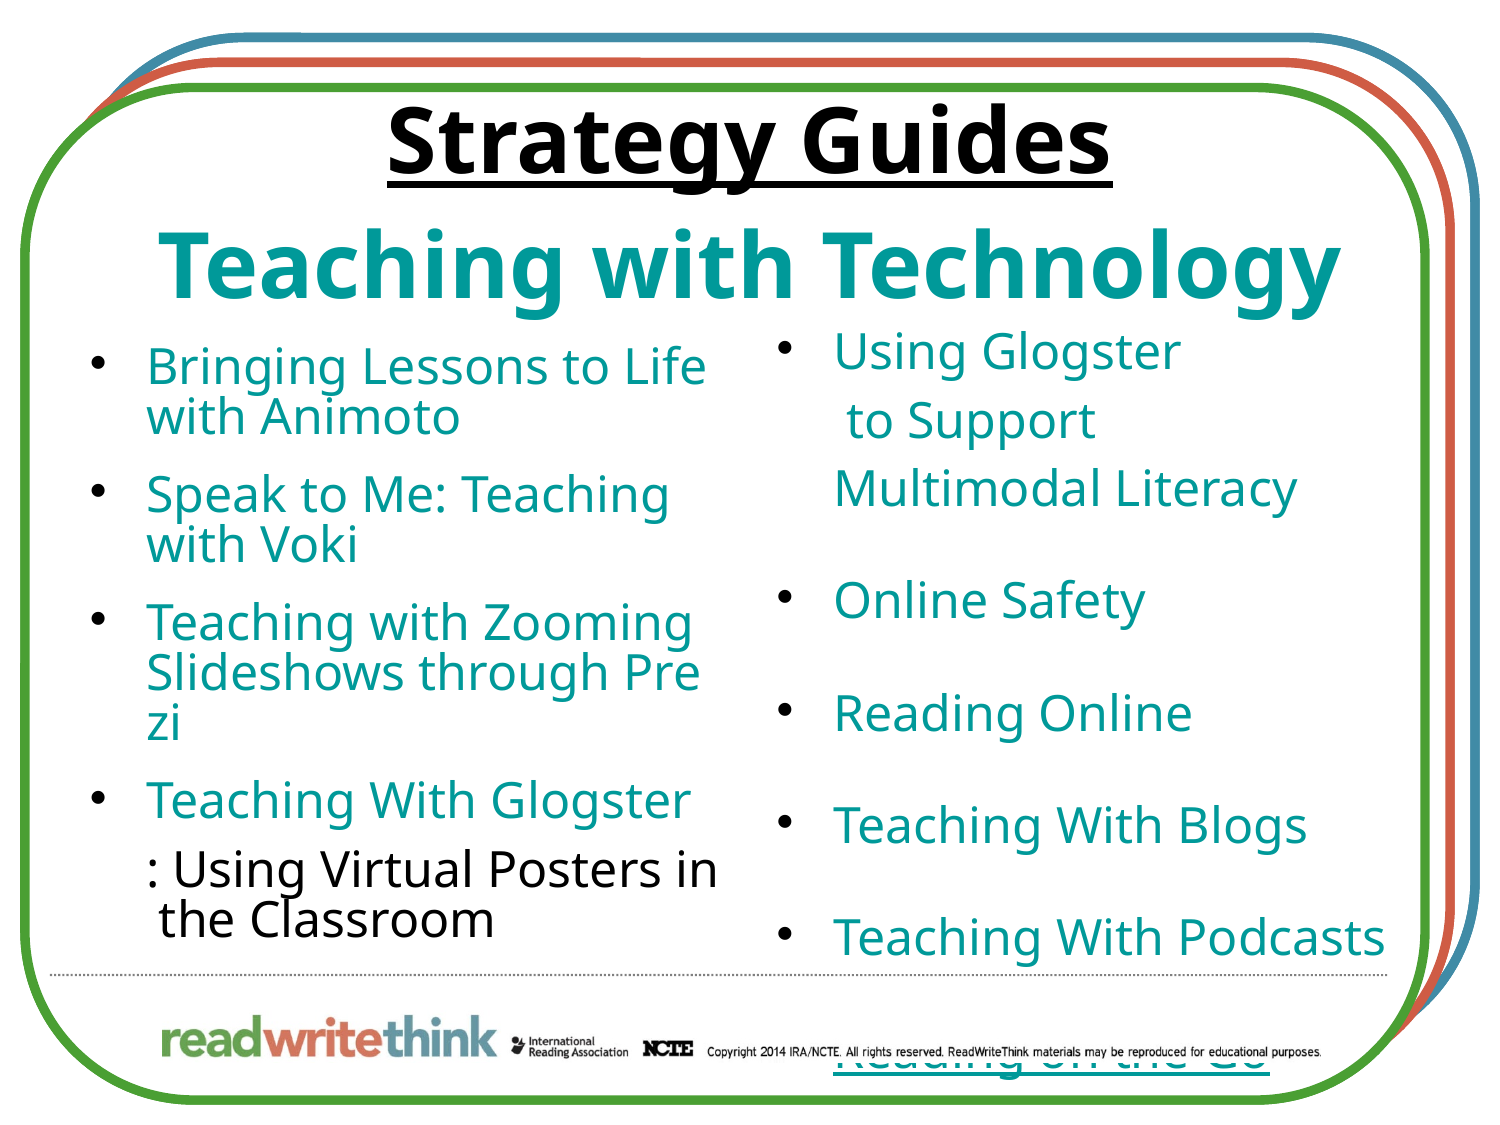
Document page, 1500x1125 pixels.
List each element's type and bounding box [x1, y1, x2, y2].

picture [162, 999, 1322, 1063]
text_box [24, 37, 1476, 1101]
